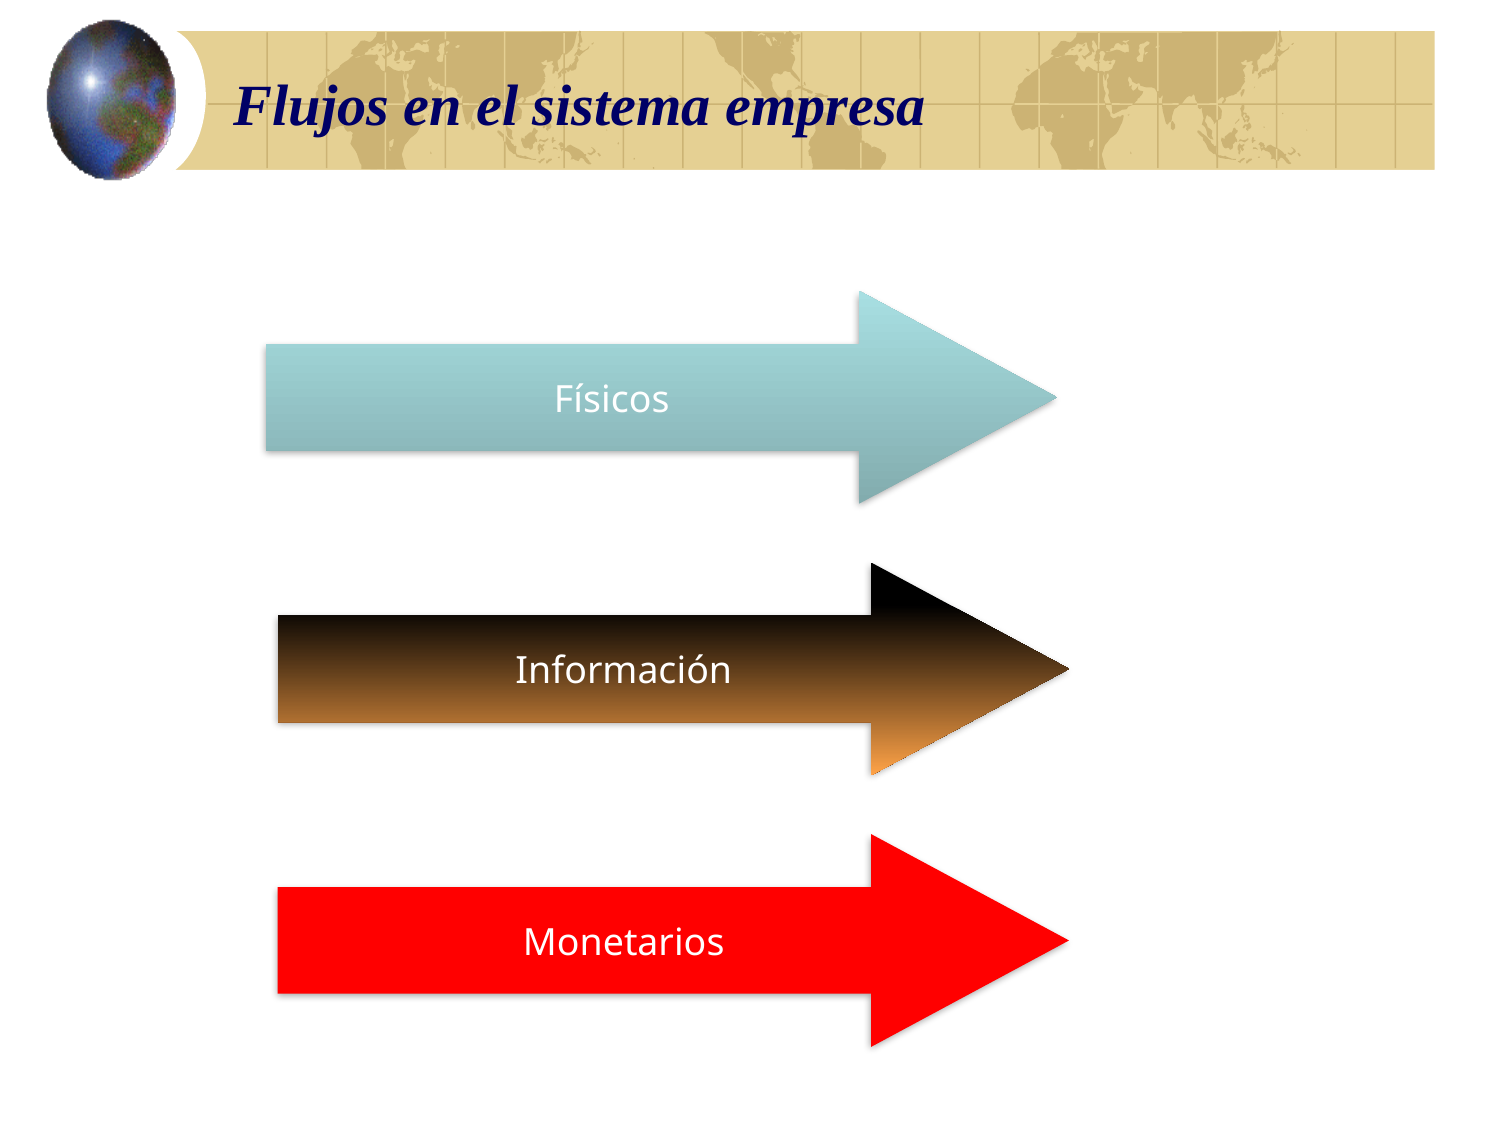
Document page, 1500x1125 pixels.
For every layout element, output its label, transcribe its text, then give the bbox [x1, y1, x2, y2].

text_box Información [277, 562, 1070, 776]
picture [42, 14, 190, 185]
text_box Físicos [265, 290, 1058, 504]
text_box Monetarios [277, 834, 1070, 1047]
title Flujos en el sistema empresa [218, 77, 1448, 126]
